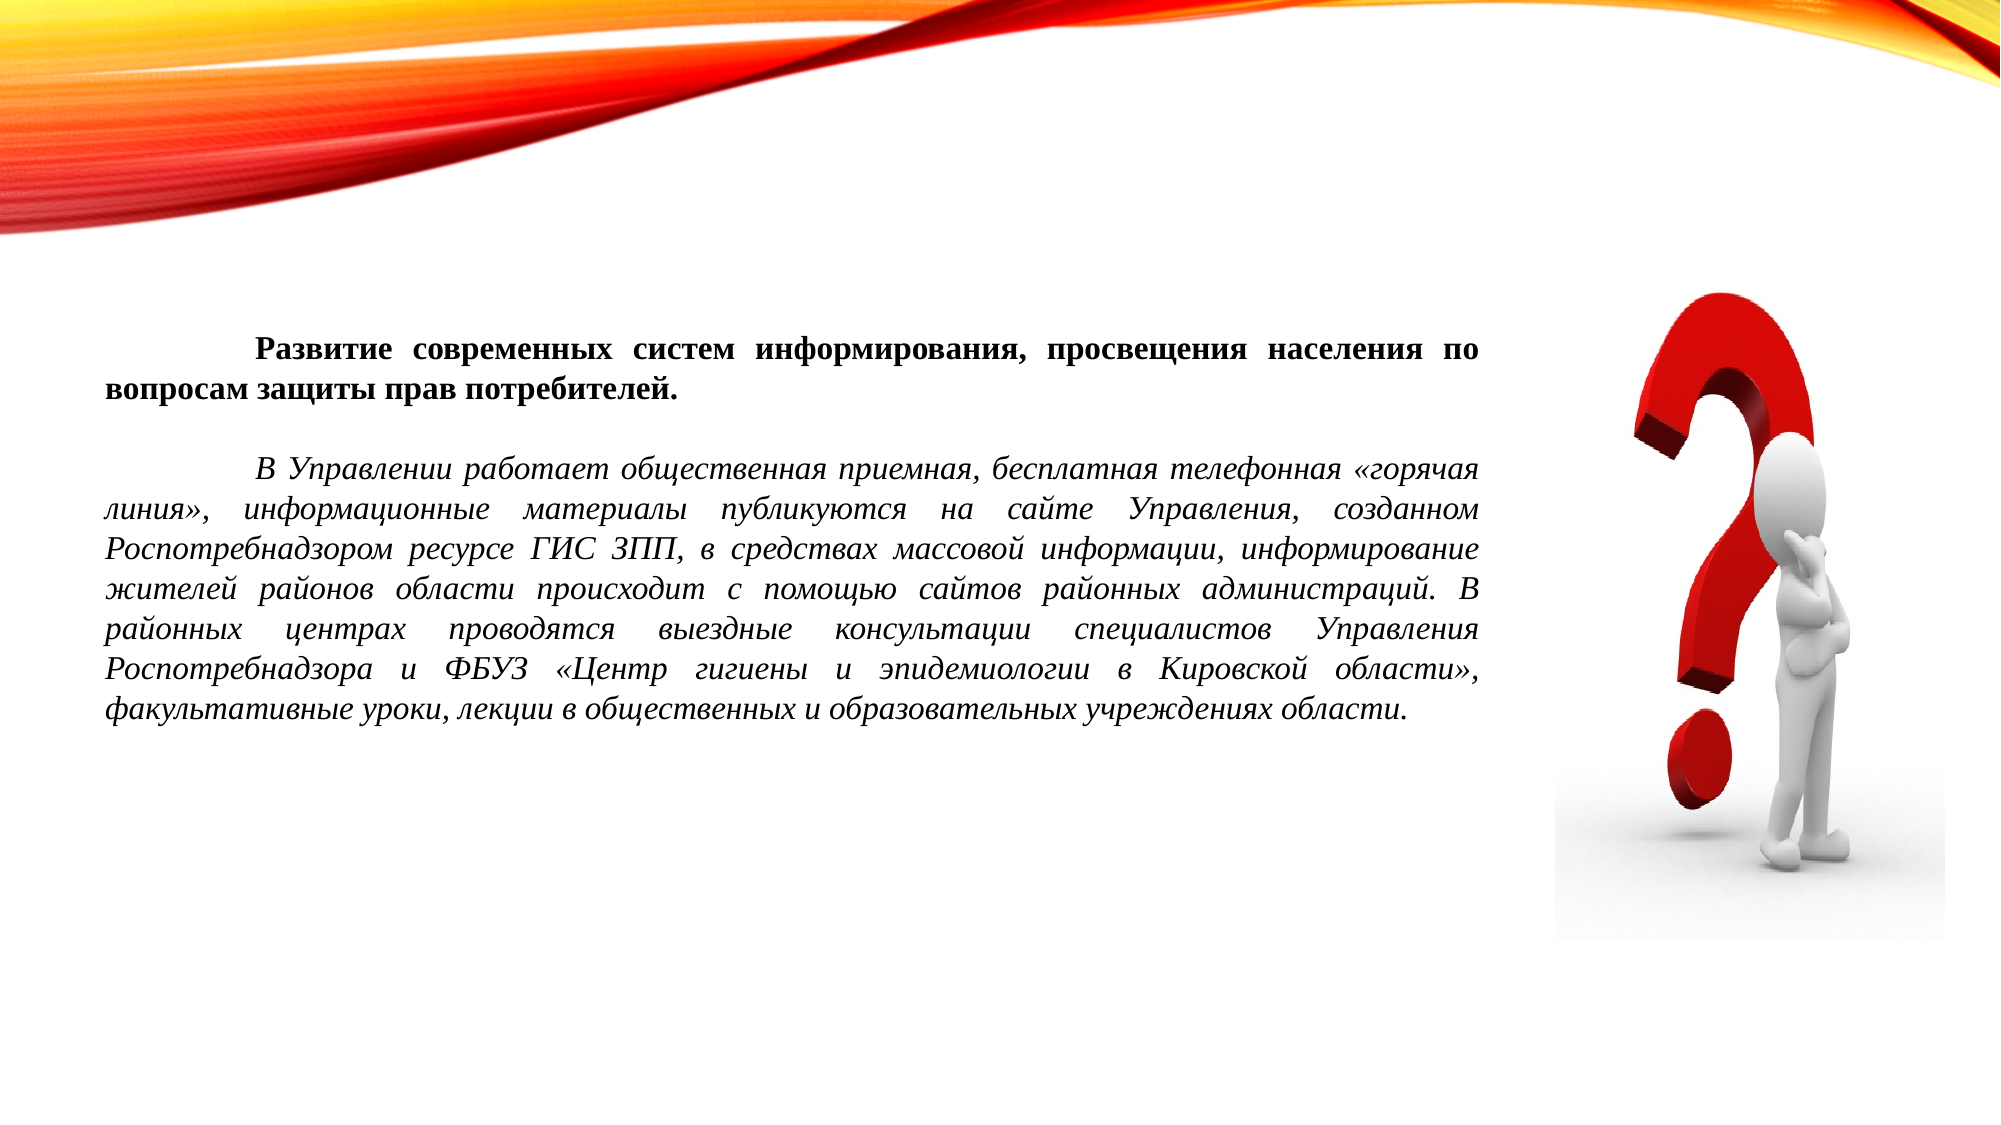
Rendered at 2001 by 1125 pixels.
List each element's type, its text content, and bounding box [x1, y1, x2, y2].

picture [0, 0, 2000, 237]
picture [1554, 255, 1946, 941]
text_box Развитие современных систем информирования, просвещения населения по вопросам защиты прав потребителей. В Управлении работает общественная приемная, бесплатная телефонная «горячая линия», информационные материалы публикуются на сайте Управления, созданном Роспотребнадзором ресурсе ГИС ЗПП, в средствах массовой информации, информирование жителей районов области происходит с помощью сайтов районных администраций. В районных центрах проводятся выездные консультации специалистов Управления Роспотребнадзора и ФБУЗ «Центр гигиены и эпидемиологии в Кировской области», факультативные уроки, лекции в общественных и образовательных учреждениях области. [90, 314, 1497, 734]
